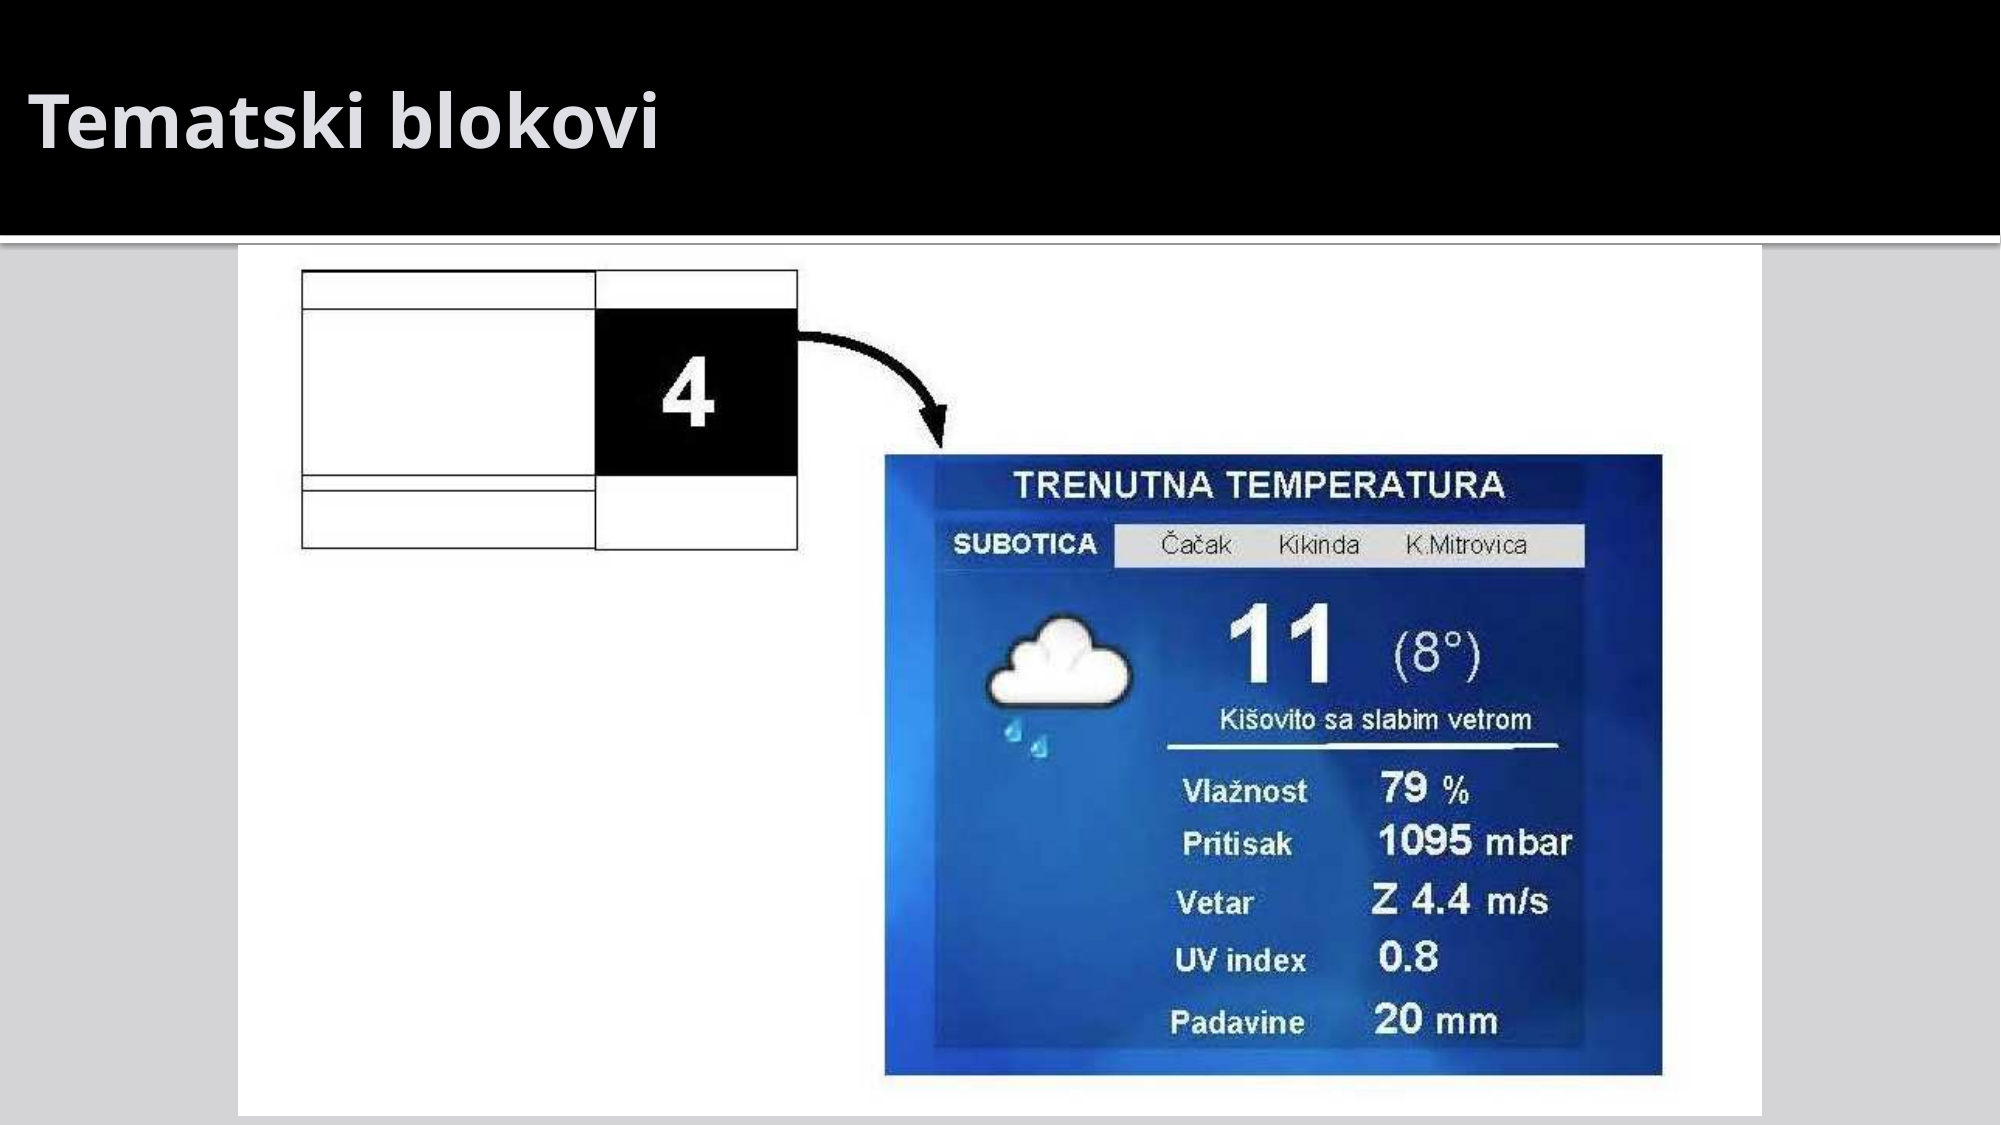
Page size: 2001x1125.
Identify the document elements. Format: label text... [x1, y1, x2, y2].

text_box Tematski blokovi [12, 12, 1650, 225]
picture [238, 245, 1762, 1116]
list [262, 237, 1725, 245]
